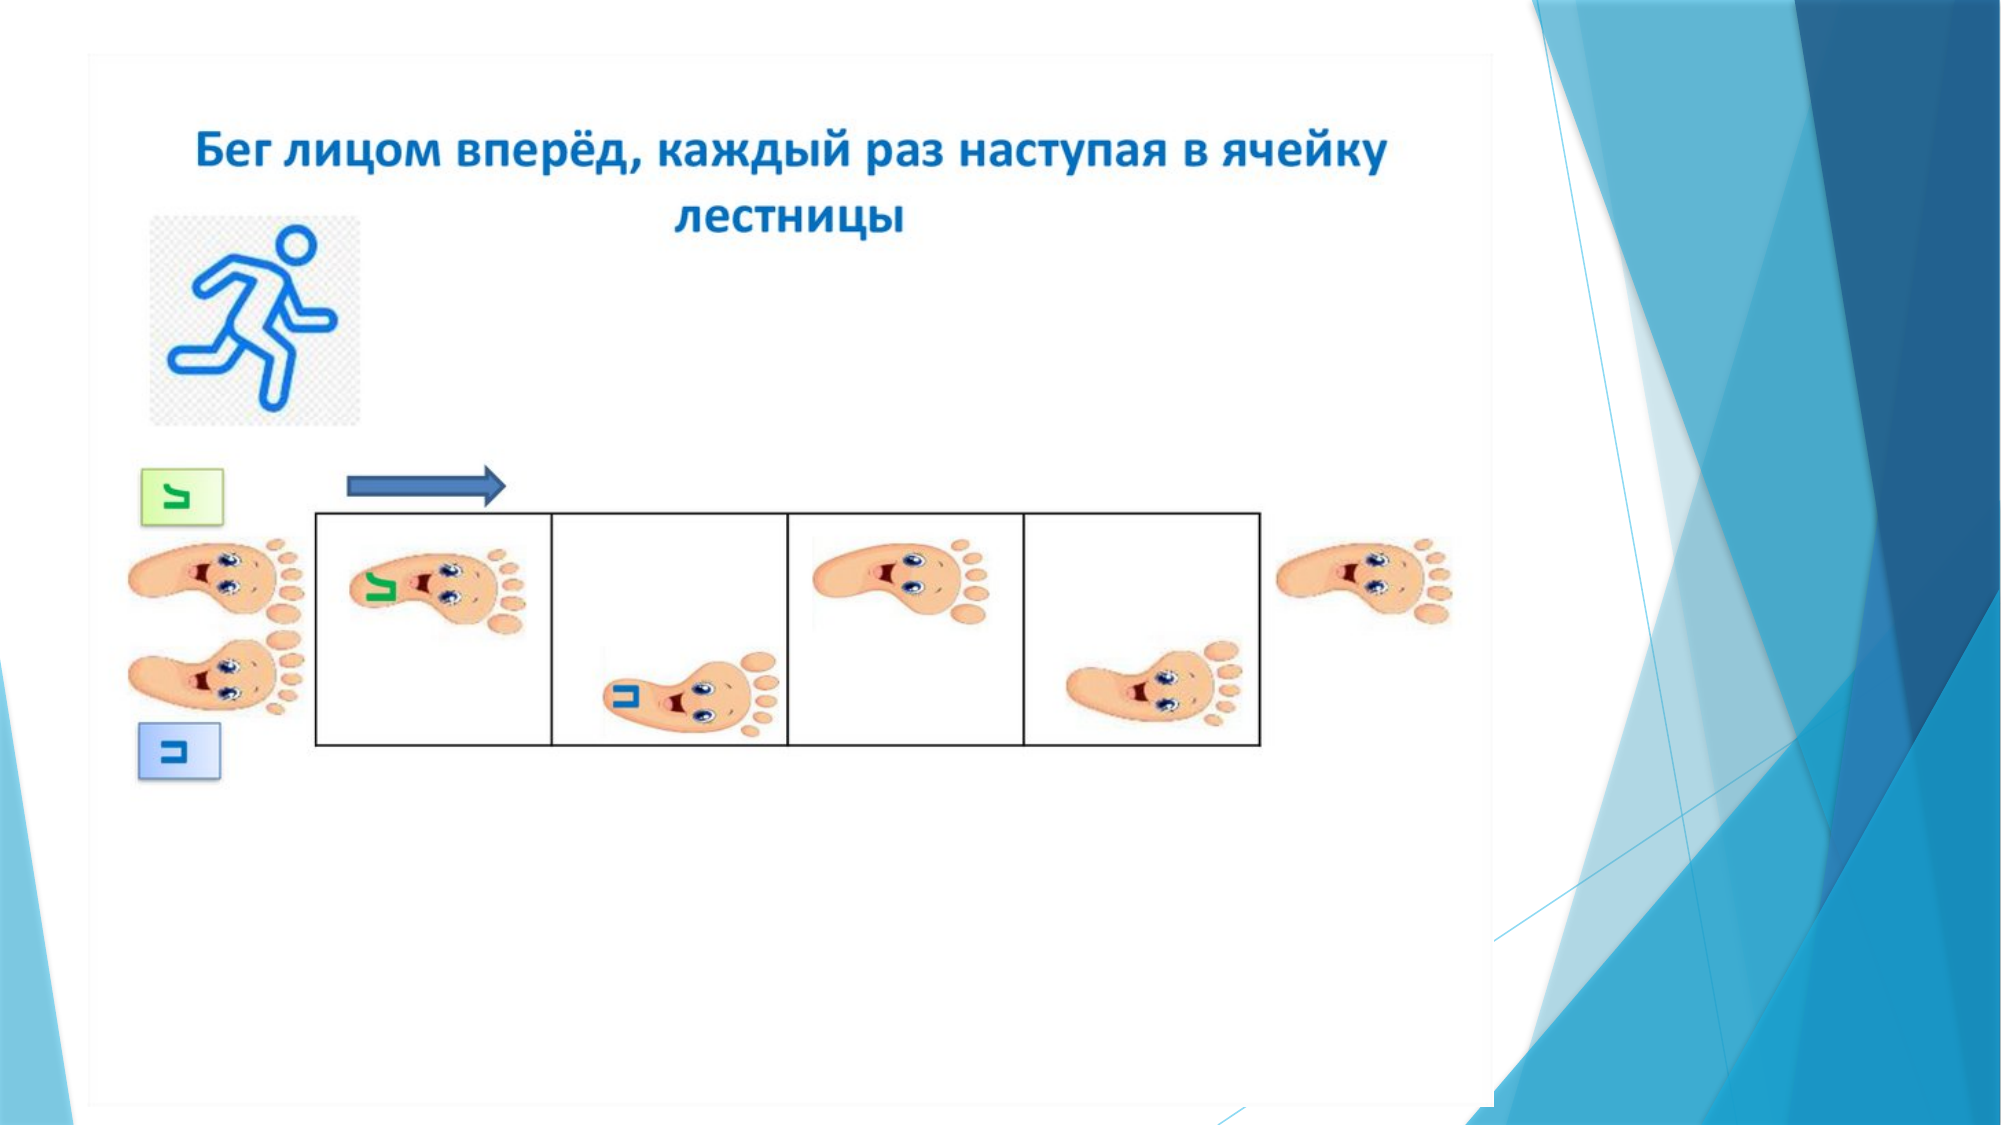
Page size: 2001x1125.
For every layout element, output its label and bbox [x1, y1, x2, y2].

picture [87, 53, 1495, 1108]
